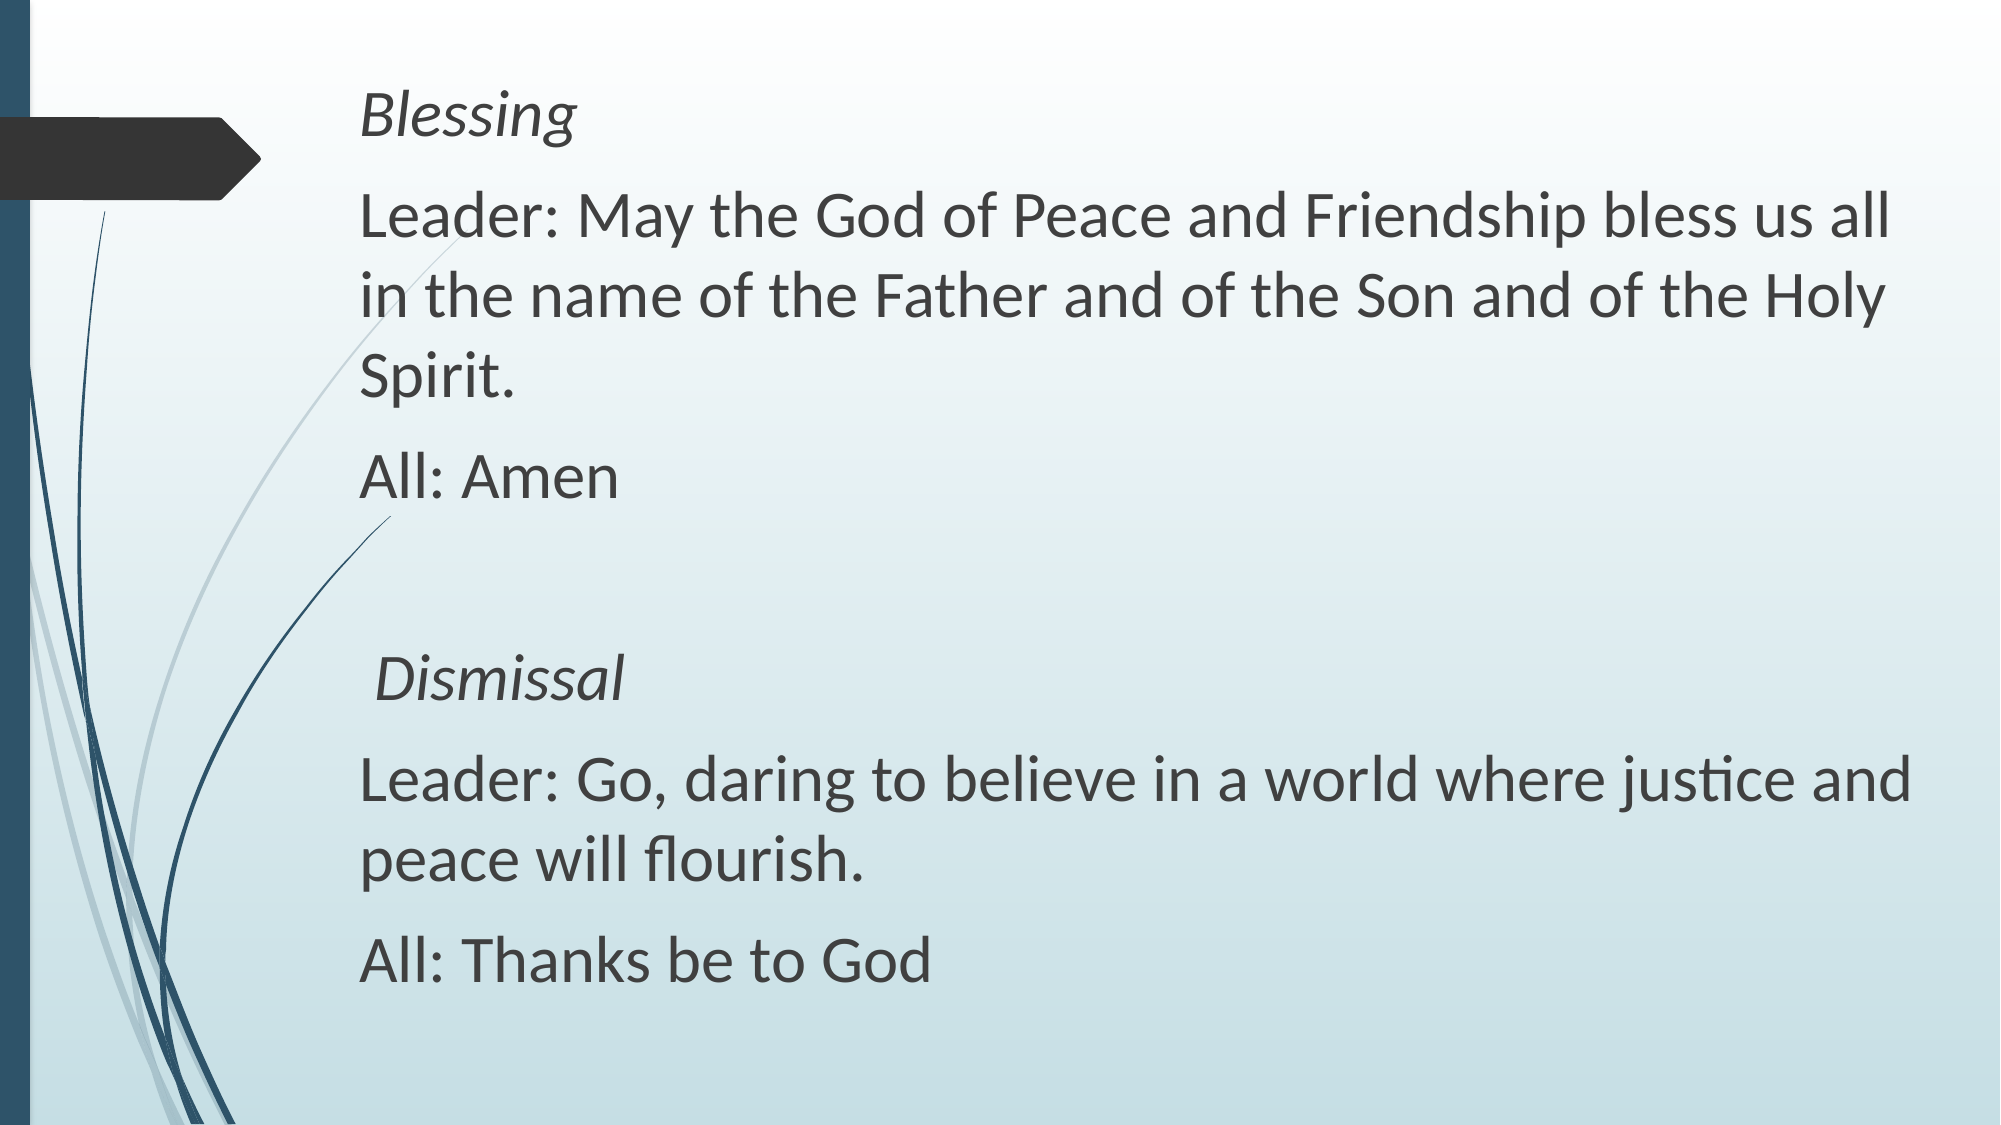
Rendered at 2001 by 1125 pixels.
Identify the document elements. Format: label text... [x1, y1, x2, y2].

list Blessing Leader: May the God of Peace and Friendship bless us all in the name of the Father and of the Son and of the Holy Spirit. All: Amen Dismissal Leader: Go, daring to believe in a world where justice and peace will flourish. All: Thanks be to God [344, 62, 1953, 1107]
